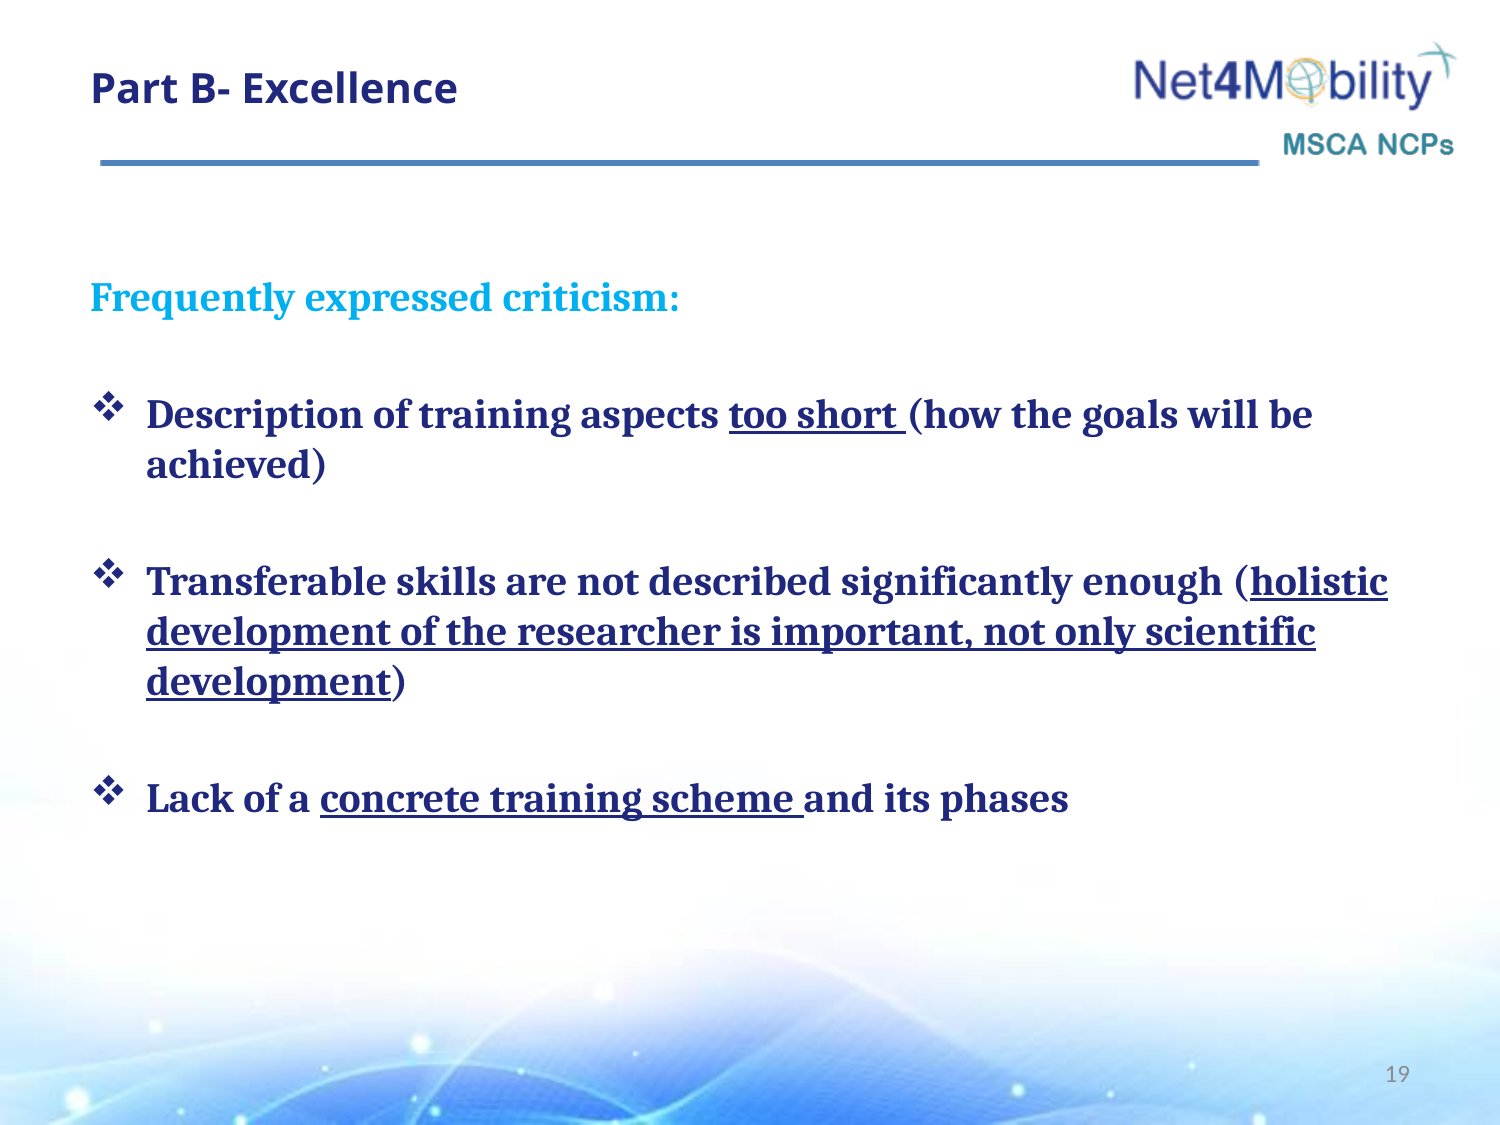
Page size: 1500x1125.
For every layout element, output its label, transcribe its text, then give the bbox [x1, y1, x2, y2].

picture [0, 0, 1500, 1125]
slide_number 19 [1074, 1042, 1425, 1103]
title Part B- Excellence [75, 30, 1093, 144]
list Frequently expressed criticism: Description of training aspects too short (how the goals will be achieved) Transferable skills are not described significantly enough (holistic development of the researcher is important, not only scientific development) Lack of a concrete training scheme and its phases [75, 262, 1425, 1005]
